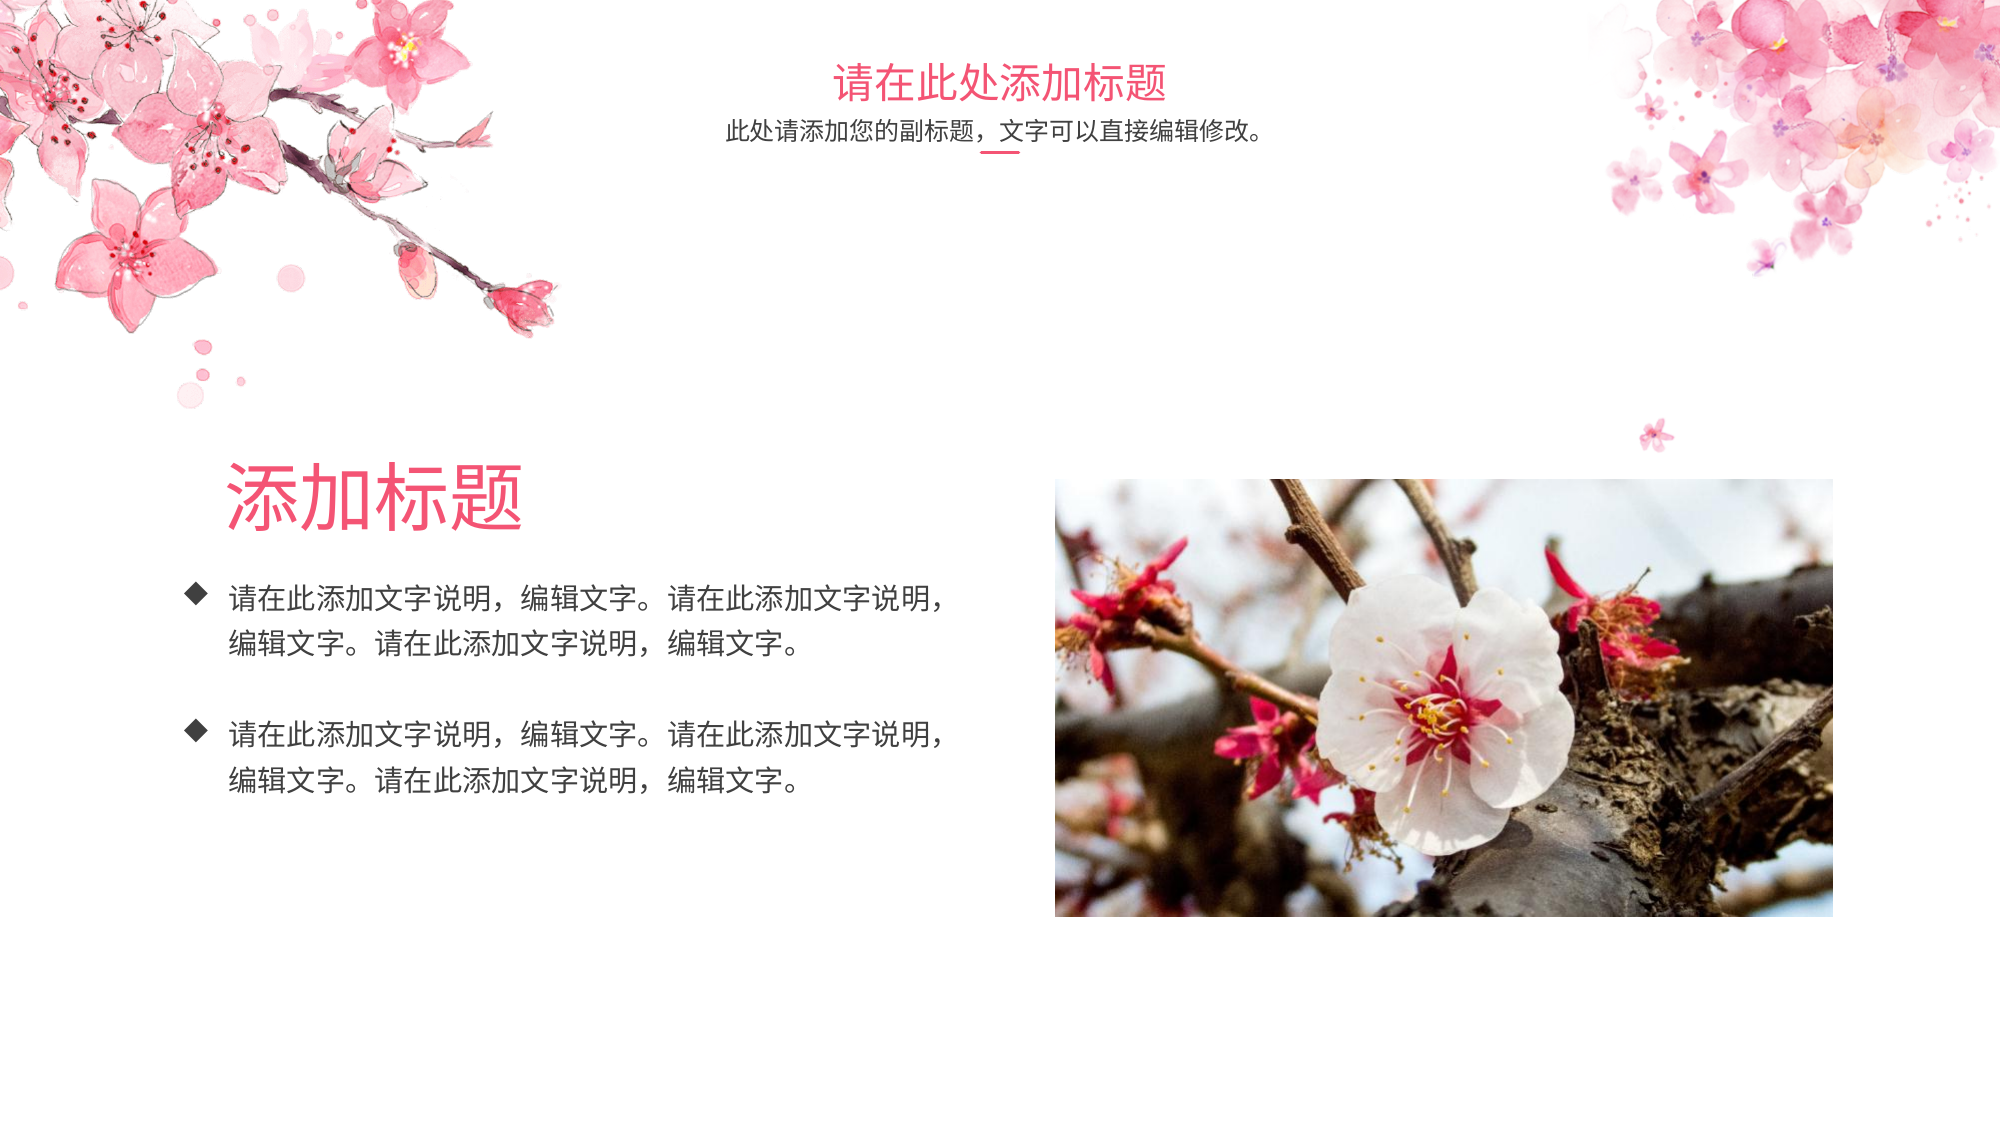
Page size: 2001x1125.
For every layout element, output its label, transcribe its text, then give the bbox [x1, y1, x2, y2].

picture [1571, 0, 2000, 459]
text_box 此处请添加您的副标题，文字可以直接编辑修改。 [679, 98, 1323, 153]
text_box 请在此处添加标题 [818, 49, 1182, 98]
text_box 请在此添加文字说明，编辑文字。请在此添加文字说明，编辑文字。请在此添加文字说明，编辑文字。 请在此添加文字说明，编辑文字。请在此添加文字说明，编辑文字。请在此添加文字说明，编辑文字。 [166, 562, 957, 805]
text_box 添加标题 [209, 443, 678, 548]
picture [1055, 479, 1833, 917]
picture [0, 0, 679, 411]
